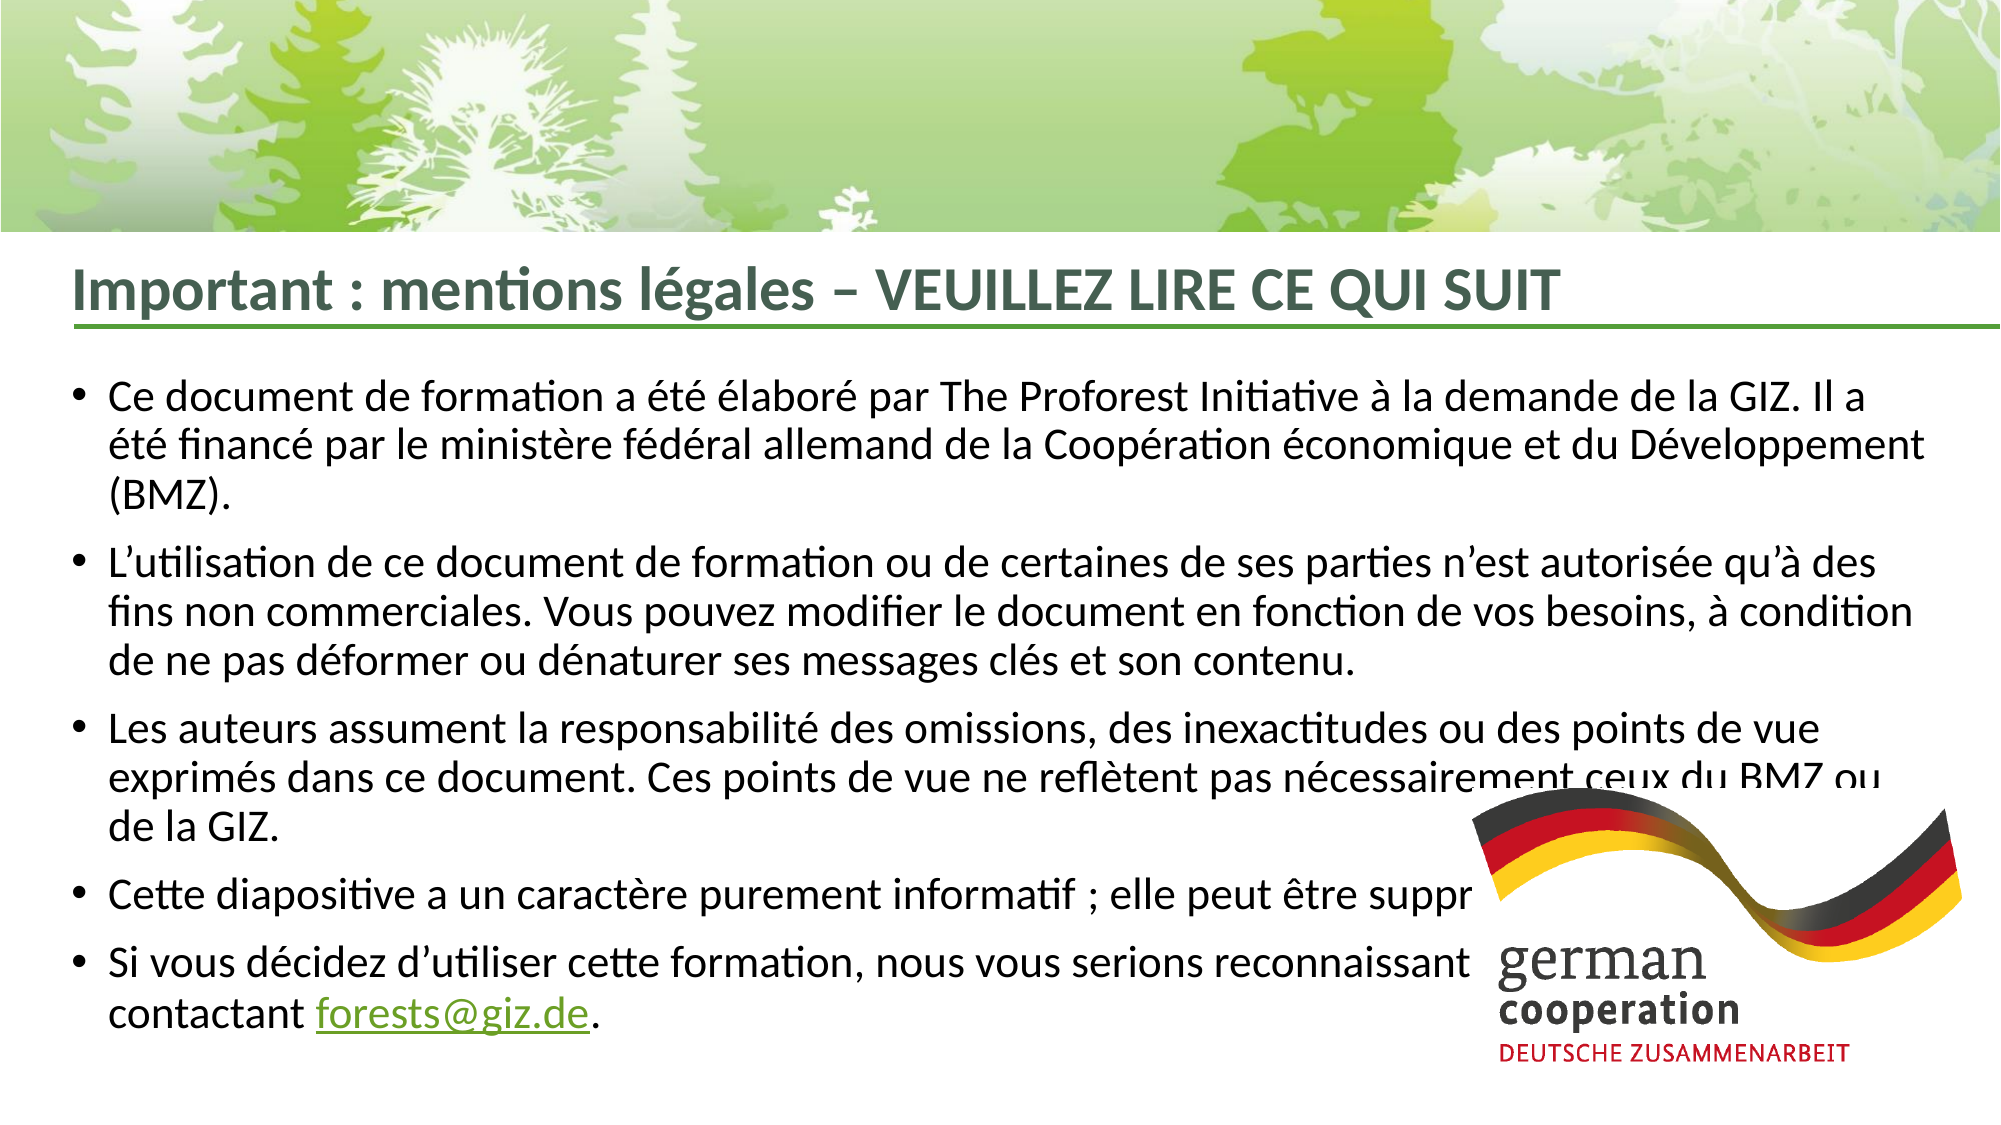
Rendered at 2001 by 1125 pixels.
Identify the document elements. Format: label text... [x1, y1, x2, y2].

title Important : mentions légales – VEUILLEZ LIRE CE QUI SUIT [56, 181, 1782, 364]
picture [1472, 788, 1962, 1062]
picture [0, 0, 2000, 232]
list Ce document de formation a été élaboré par The Proforest Initiative à la demande de la GIZ. Il a été financé par le ministère fédéral allemand de la Coopération économique et du Développement (BMZ). L’utilisation de ce document de formation ou de certaines de ses parties n’est autorisée qu’à des fins non commerciales. Vous pouvez modifier le document en fonction de vos besoins, à condition de ne pas déformer ou dénaturer ses messages clés et son contenu. Les auteurs assument la responsabilité des omissions, des inexactitudes ou des points de vue exprimés dans ce document. Ces points de vue ne reflètent pas nécessairement ceux du BMZ ou de la GIZ. Cette diapositive a un caractère purement informatif ; elle peut être supprimée pour la formation. Si vous décidez d’utiliser cette formation, nous vous serions reconnaissants de nous en informer en contactant forests@giz.de. [56, 364, 1950, 1066]
